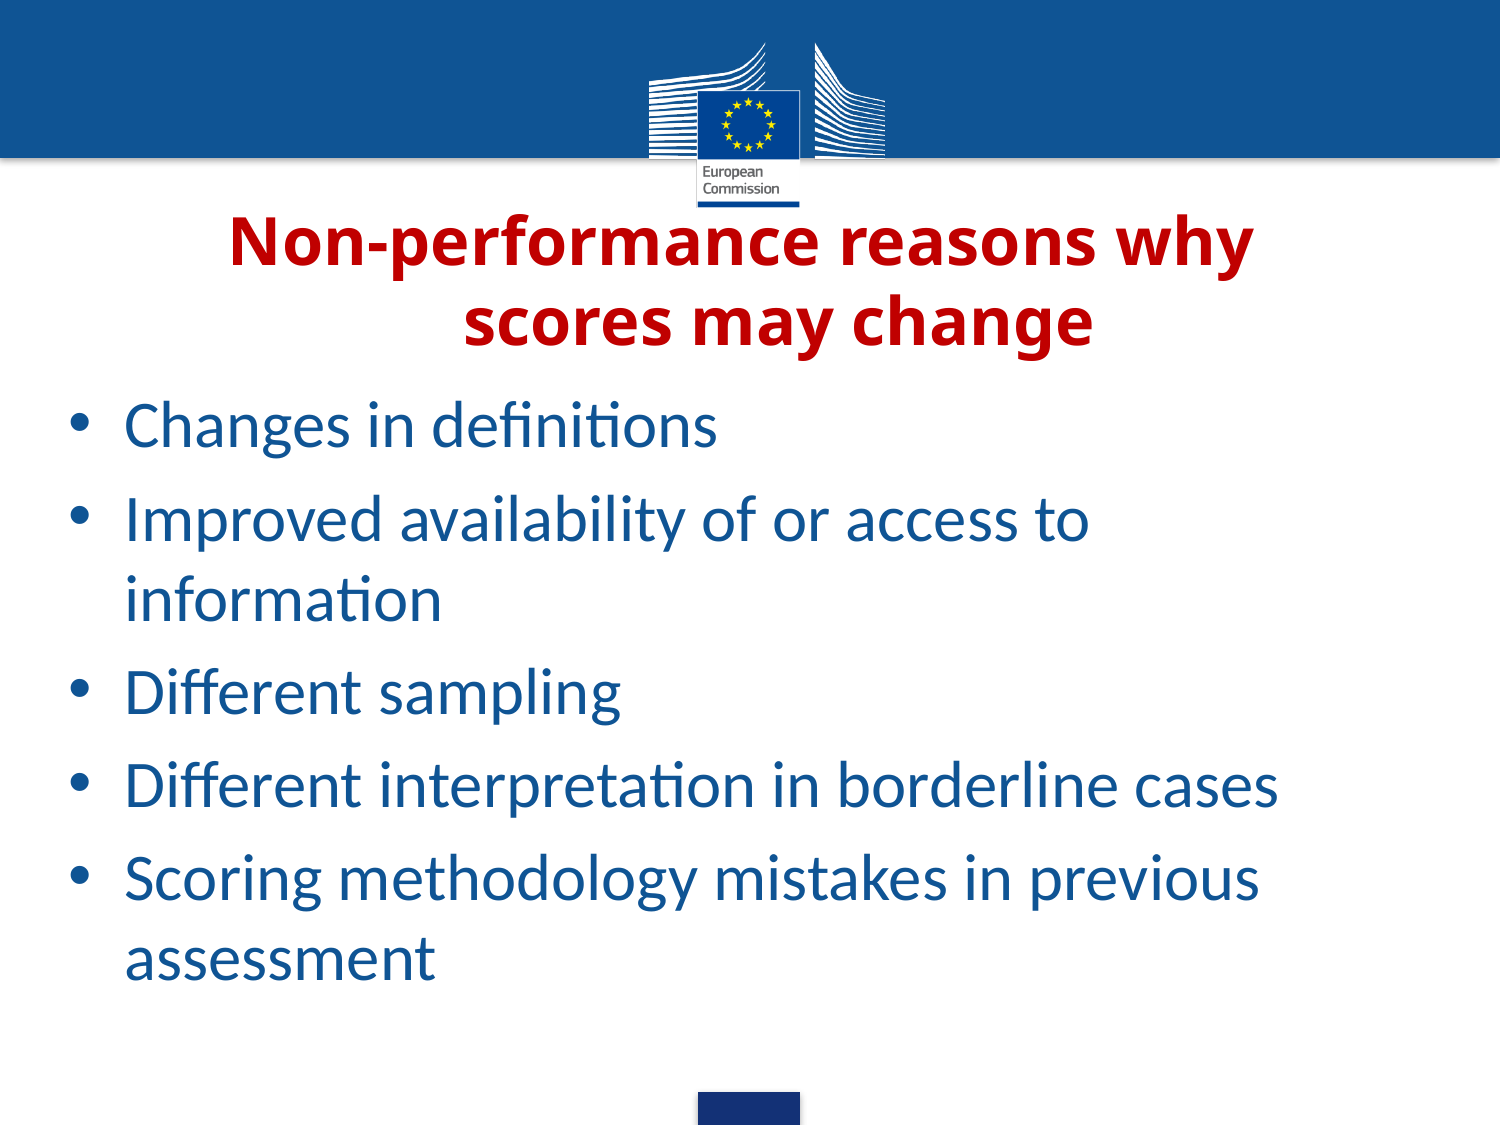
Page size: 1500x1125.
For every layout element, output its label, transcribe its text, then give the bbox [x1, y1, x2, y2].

list Changes in definitions Improved availability of or access to information Different sampling Different interpretation in borderline cases Scoring methodology mistakes in previous assessment [53, 373, 1400, 1047]
picture [649, 42, 885, 196]
title Non-performance reasons why scores may change [0, 196, 1500, 362]
